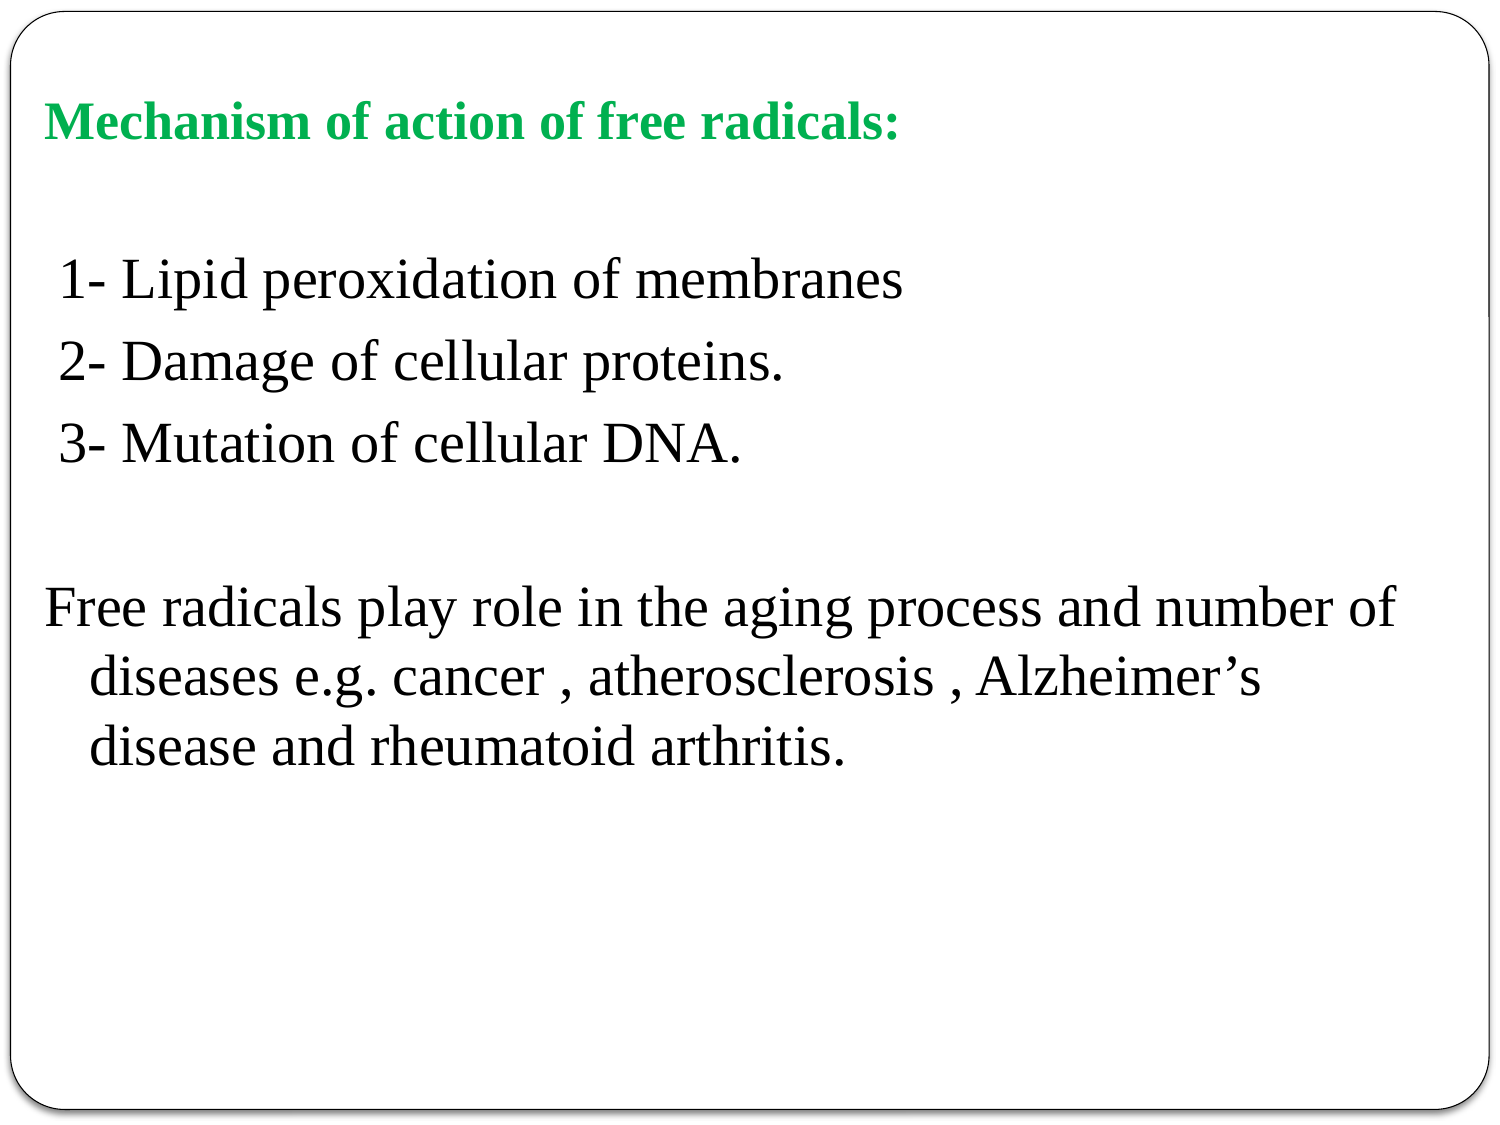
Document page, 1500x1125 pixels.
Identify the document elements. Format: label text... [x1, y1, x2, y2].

list Mechanism of action of free radicals: 1- Lipid peroxidation of membranes 2- Damage of cellular proteins. 3- Mutation of cellular DNA. Free radicals play role in the aging process and number of diseases e.g. cancer , atherosclerosis , Alzheimer’s disease and rheumatoid arthritis. [29, 78, 1459, 841]
